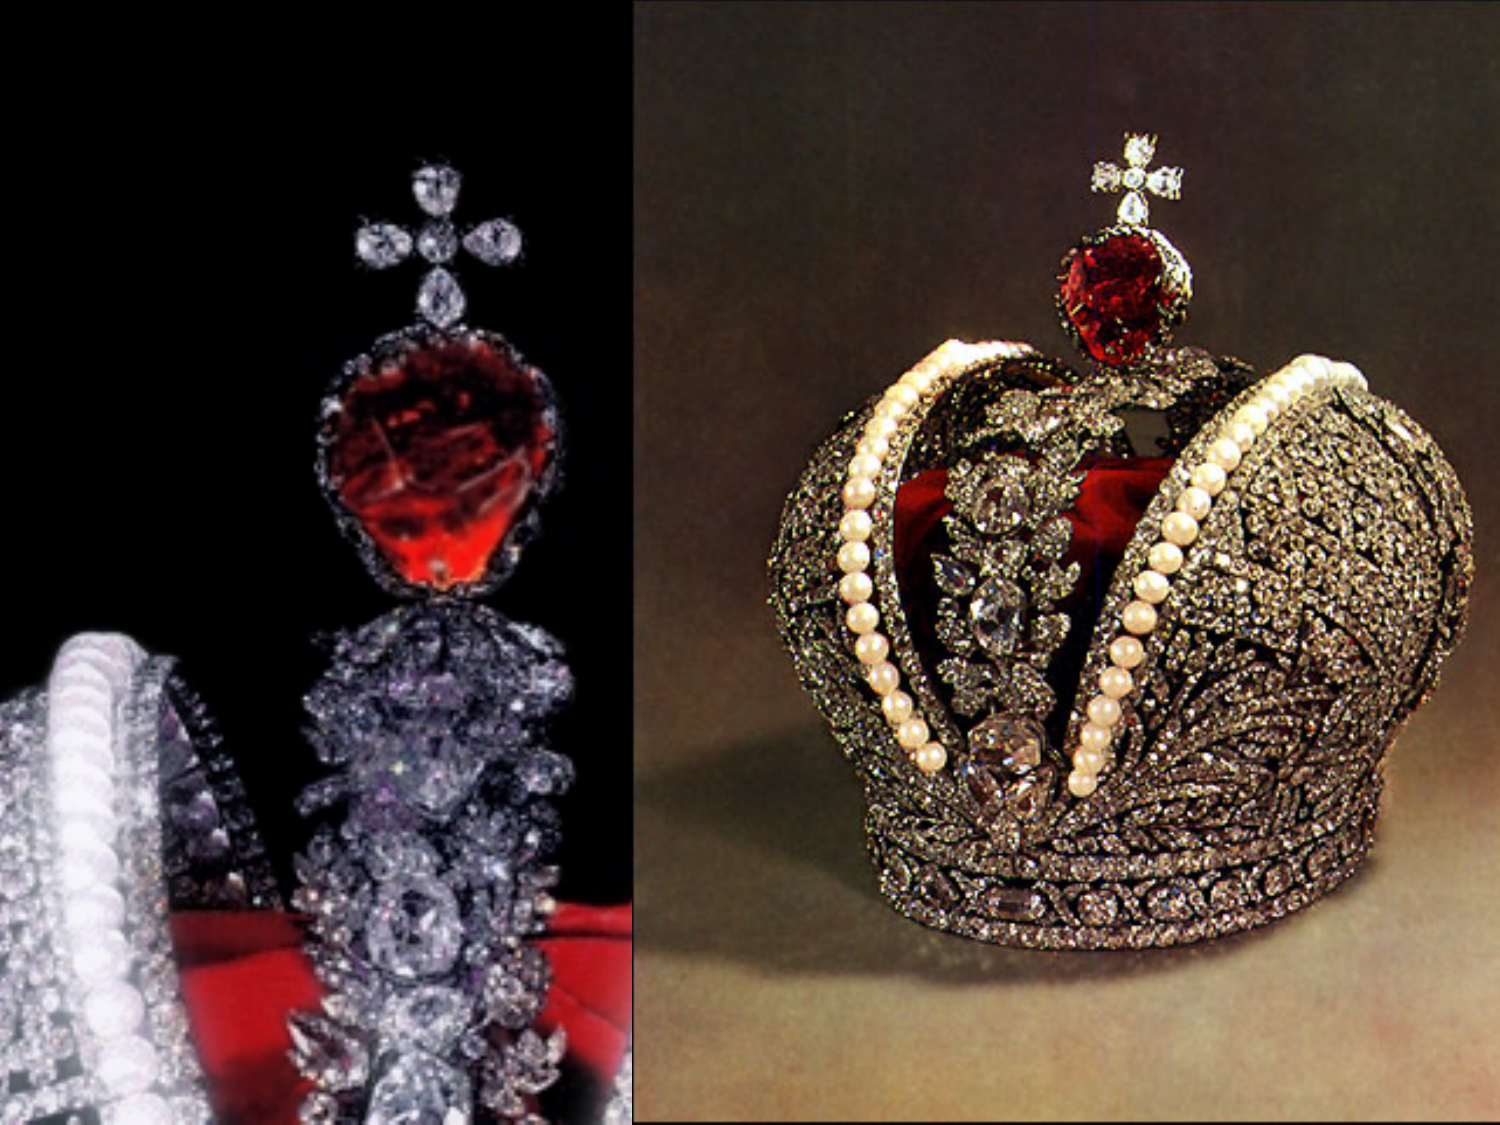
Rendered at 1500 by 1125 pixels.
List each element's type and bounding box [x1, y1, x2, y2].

list [632, 0, 1500, 1125]
picture [0, 0, 632, 1125]
